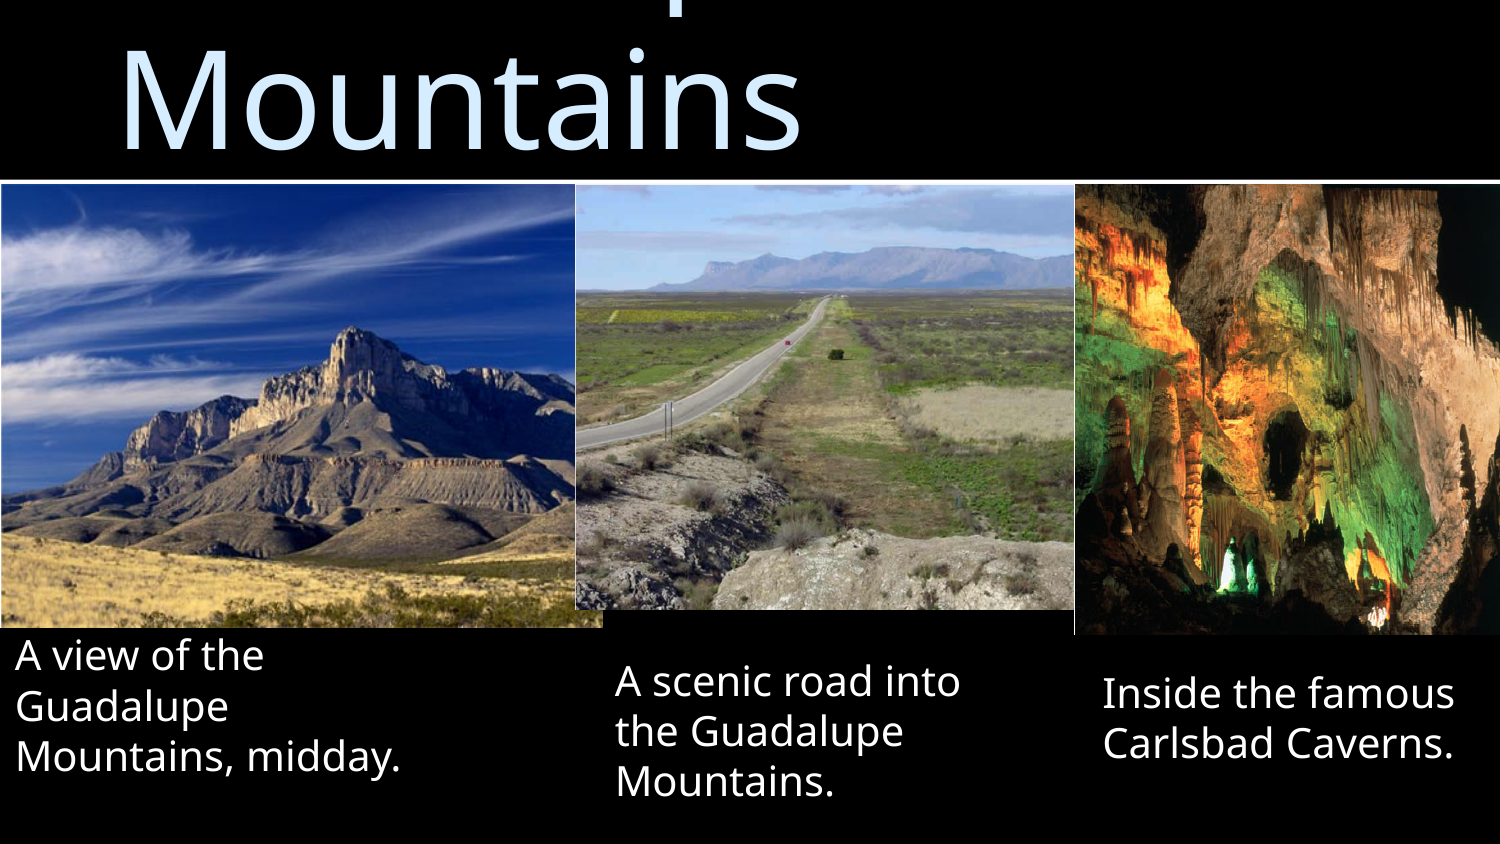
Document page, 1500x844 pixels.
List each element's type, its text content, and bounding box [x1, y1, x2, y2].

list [574, 184, 1073, 610]
picture [1074, 183, 1500, 635]
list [0, 183, 603, 628]
text_box A scenic road into the Guadalupe Mountains. [600, 646, 1025, 812]
text_box A view of the Guadalupe Mountains, midday. [0, 638, 425, 787]
title Guadalupe Mountains [99, 19, 1438, 183]
text_box Inside the famous Carlsbad Caverns. [1087, 659, 1500, 775]
